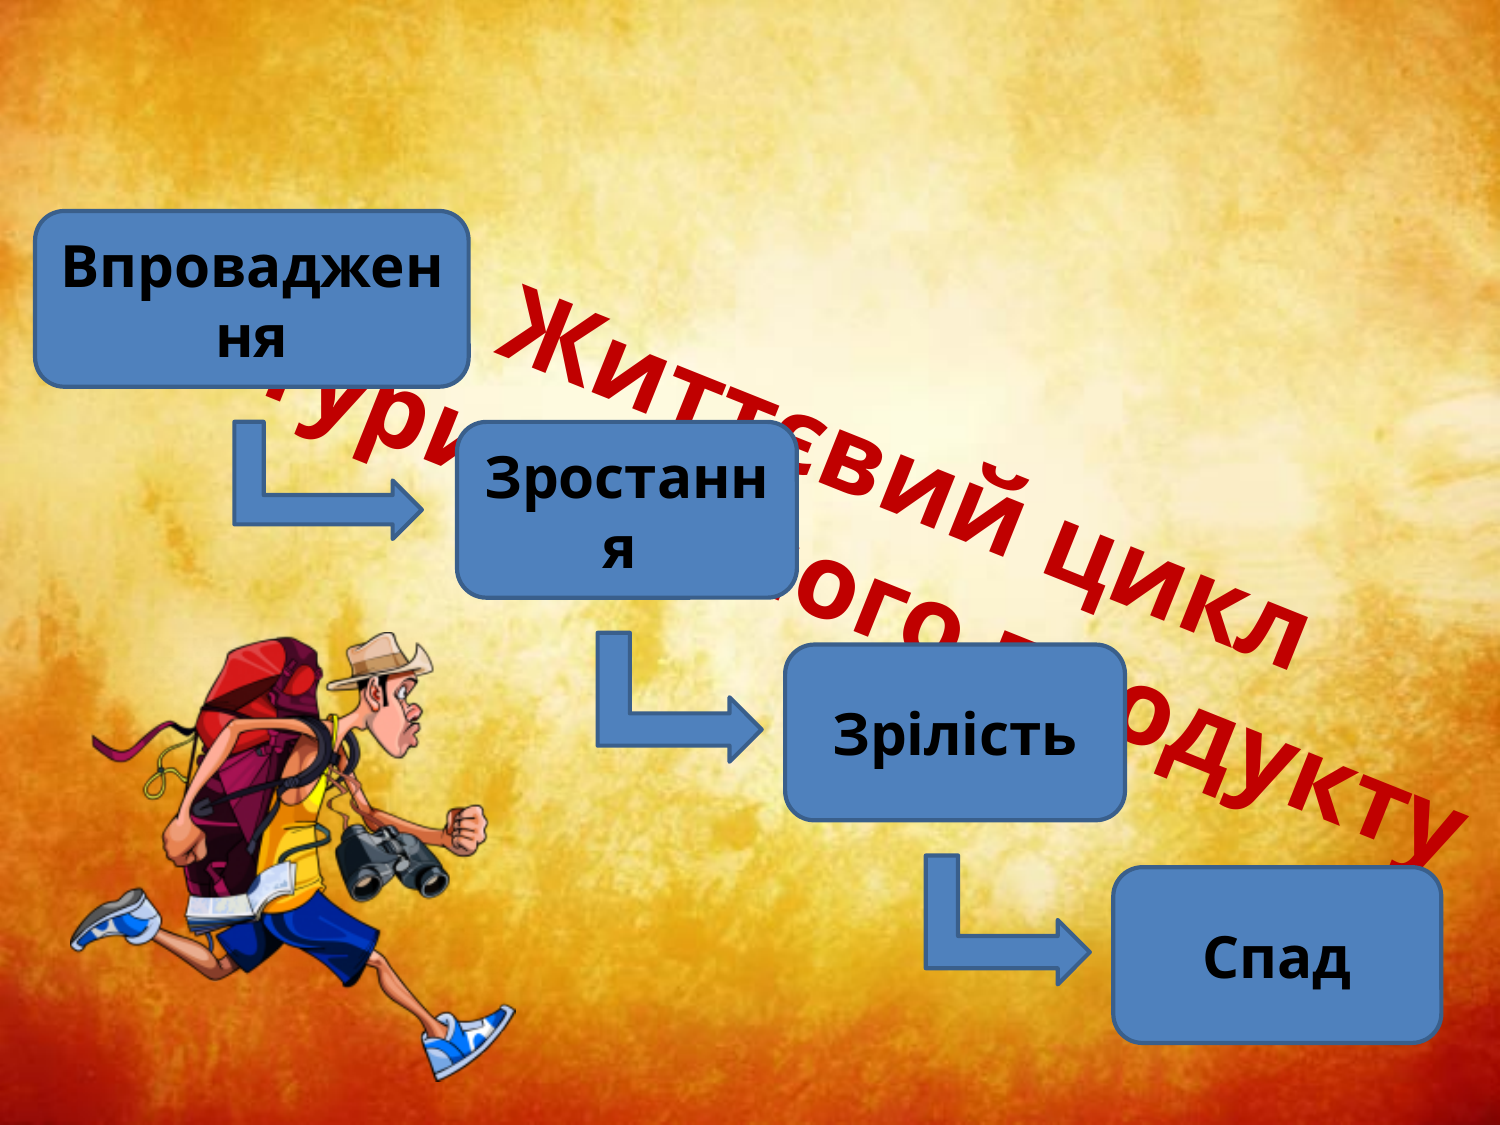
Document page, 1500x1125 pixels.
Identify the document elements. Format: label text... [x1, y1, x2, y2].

text_box Спад [1111, 865, 1444, 1046]
picture [0, 0, 1500, 1125]
text_box Зростання [454, 419, 799, 600]
picture [266, 439, 390, 492]
title Життєвий цикл туристичного продукту [166, 17, 1500, 932]
text_box [595, 630, 764, 764]
text_box Впровадження [32, 208, 471, 389]
text_box Зрілість [783, 642, 1128, 823]
text_box [232, 419, 424, 541]
text_box [923, 853, 1092, 987]
